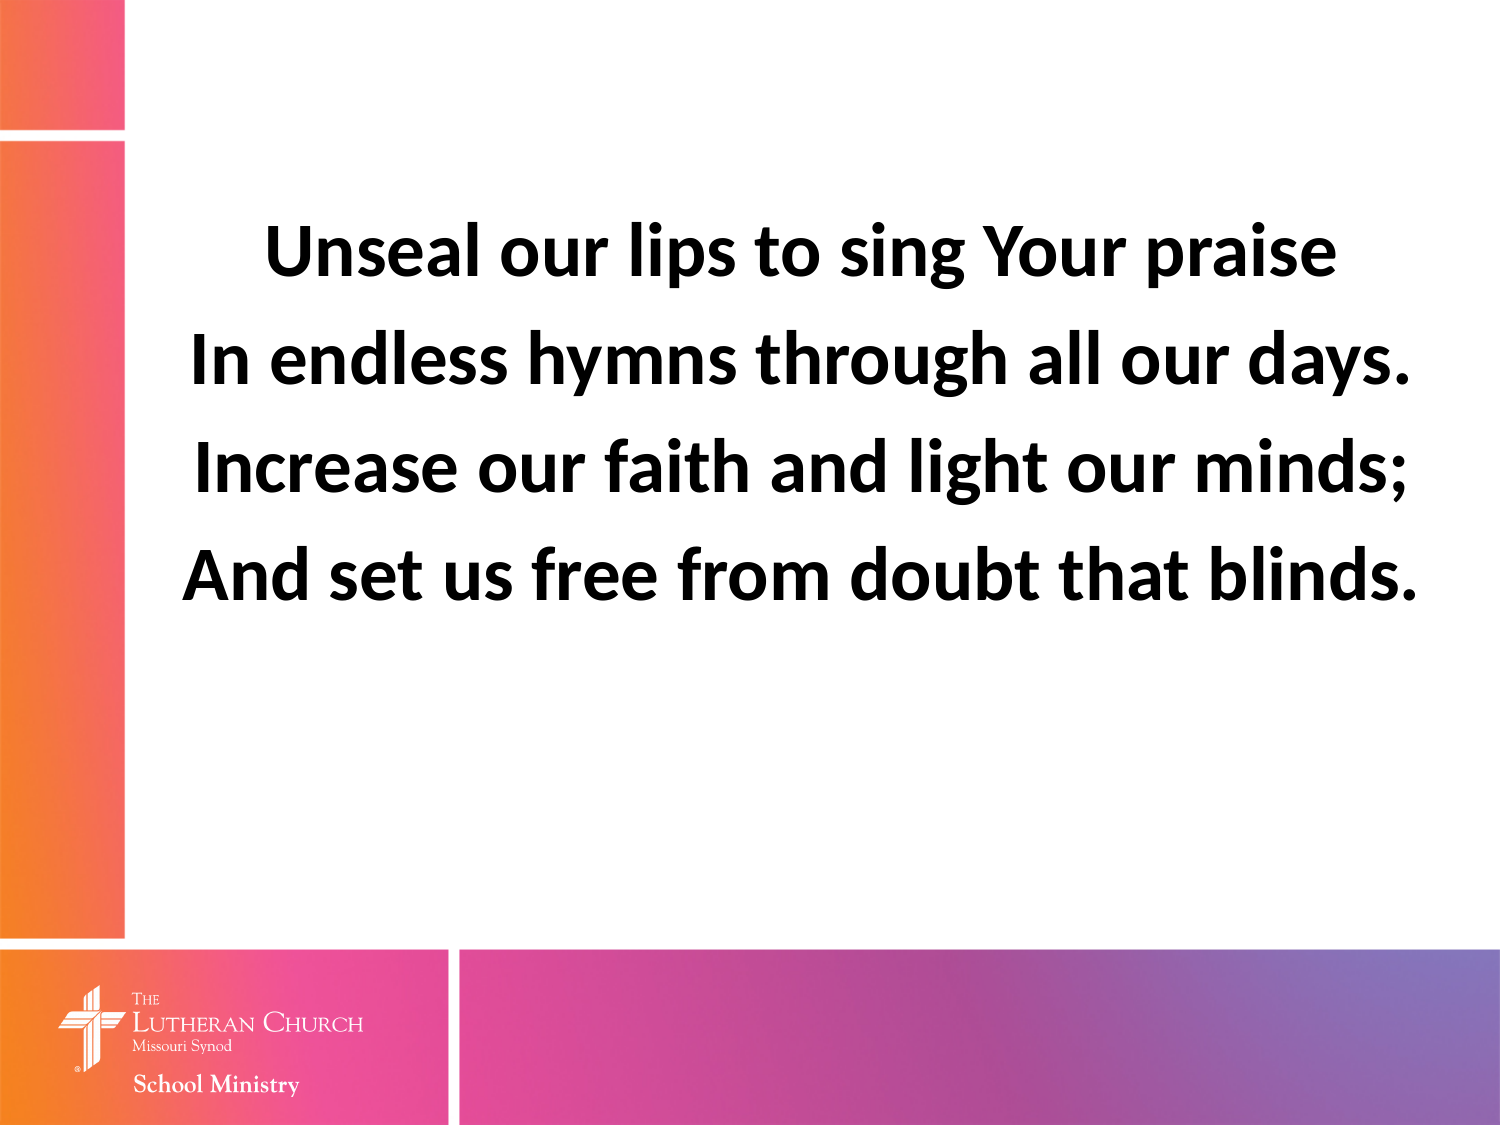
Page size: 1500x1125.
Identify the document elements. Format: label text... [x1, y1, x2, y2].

picture [0, 0, 1500, 1125]
list Unseal our lips to sing Your praise In endless hymns through all our days. Increase our faith and light our minds; And set us free from doubt that blinds. [164, 191, 1440, 731]
